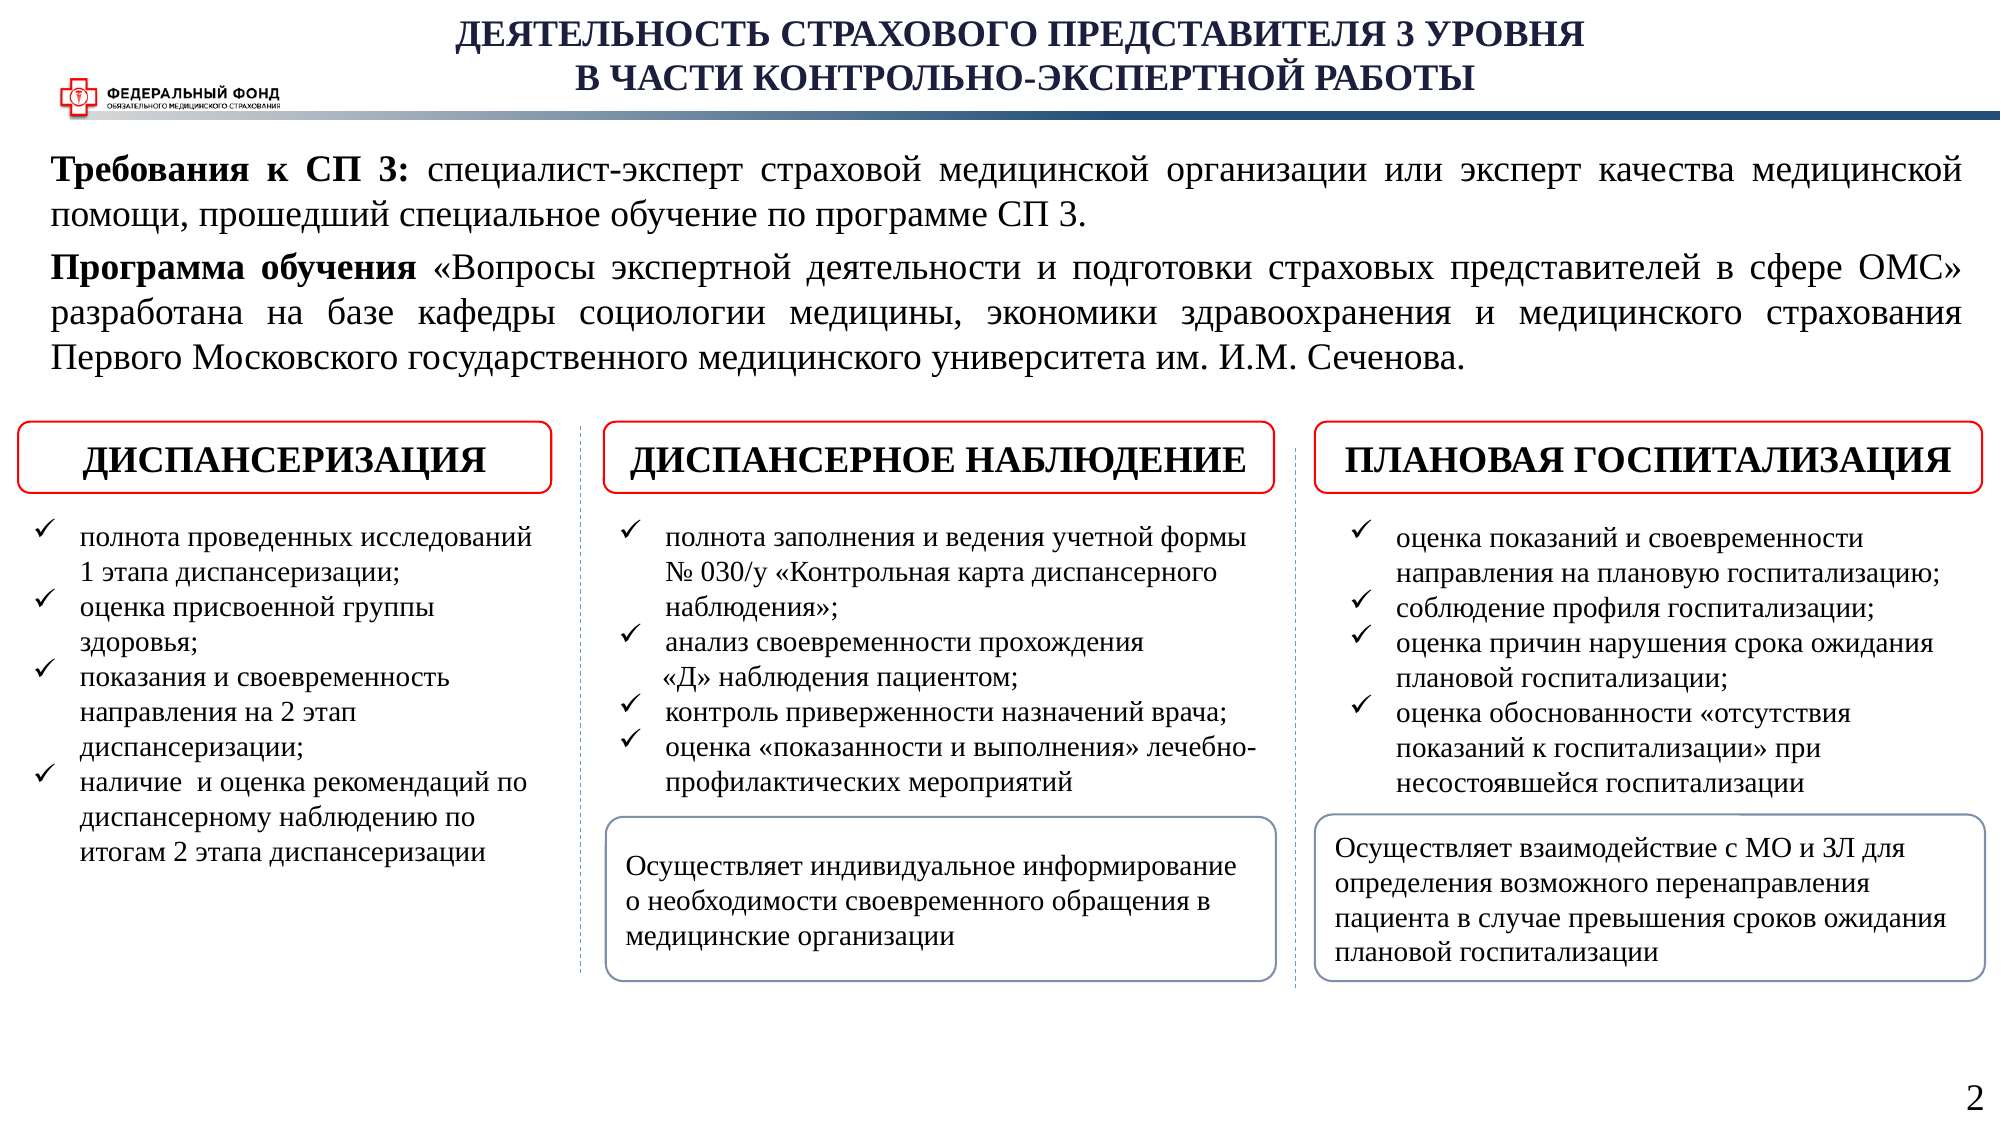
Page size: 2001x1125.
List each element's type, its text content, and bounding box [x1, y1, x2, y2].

text_box Требования к СП 3: специалист-эксперт страховой медицинской организации или эксперт качества медицинской помощи, прошедший специальное обучение по программе СП 3. Программа обучения «Вопросы экспертной деятельности и подготовки страховых представителей в сфере ОМС» разработана на базе кафедры социологии медицины, экономики здравоохранения и медицинского страхования Первого Московского государственного медицинского университета им. И.М. Сеченова. [29, 136, 1979, 384]
text_box Осуществляет взаимодействие с МО и ЗЛ для определения возможного перенаправления пациента в случае превышения сроков ожидания плановой госпитализации [1313, 813, 1987, 983]
picture [58, 105, 280, 120]
text_box [51, 43, 65, 105]
text_box ДИСПАНСЕРИЗАЦИЯ [17, 420, 553, 494]
text_box ПЛАНОВАЯ ГОСПИТАЛИЗАЦИЯ [1313, 420, 1984, 494]
text_box ДИСПАНСЕРНОЕ НАБЛЮДЕНИЕ [602, 420, 1276, 494]
text_box полнота заполнения и ведения учетной формы № 030/у «Контрольная карта диспансерного наблюдения»; анализ своевременности прохождения «Д» наблюдения пациентом; контроль приверженности назначений врача; оценка «показанности и выполнения» лечебно-профилактических мероприятий [603, 510, 1274, 805]
text_box 2 [1549, 1065, 2000, 1125]
text_box ДЕЯТЕЛЬНОСТЬ СТРАХОВОГО ПРЕДСТАВИТЕЛЯ 3 УРОВНЯ В ЧАСТИ КОНТРОЛЬНО-ЭКСПЕРТНОЙ РАБОТЫ [65, 3, 1986, 106]
text_box Осуществляет индивидуальное информирование о необходимости своевременного обращения в медицинские организации [604, 815, 1277, 983]
text_box оценка показаний и своевременности направления на плановую госпитализацию; соблюдение профиля госпитализации; оценка причин нарушения срока ожидания плановой госпитализации; оценка обоснованности «отсутствия показаний к госпитализации» при несостоявшейся госпитализации [1334, 511, 1966, 806]
text_box полнота проведенных исследований 1 этапа диспансеризации; оценка присвоенной группы здоровья; показания и своевременность направления на 2 этап диспансеризации; наличие и оценка рекомендаций по диспансерному наблюдению по итогам 2 этапа диспансеризации [18, 509, 552, 910]
